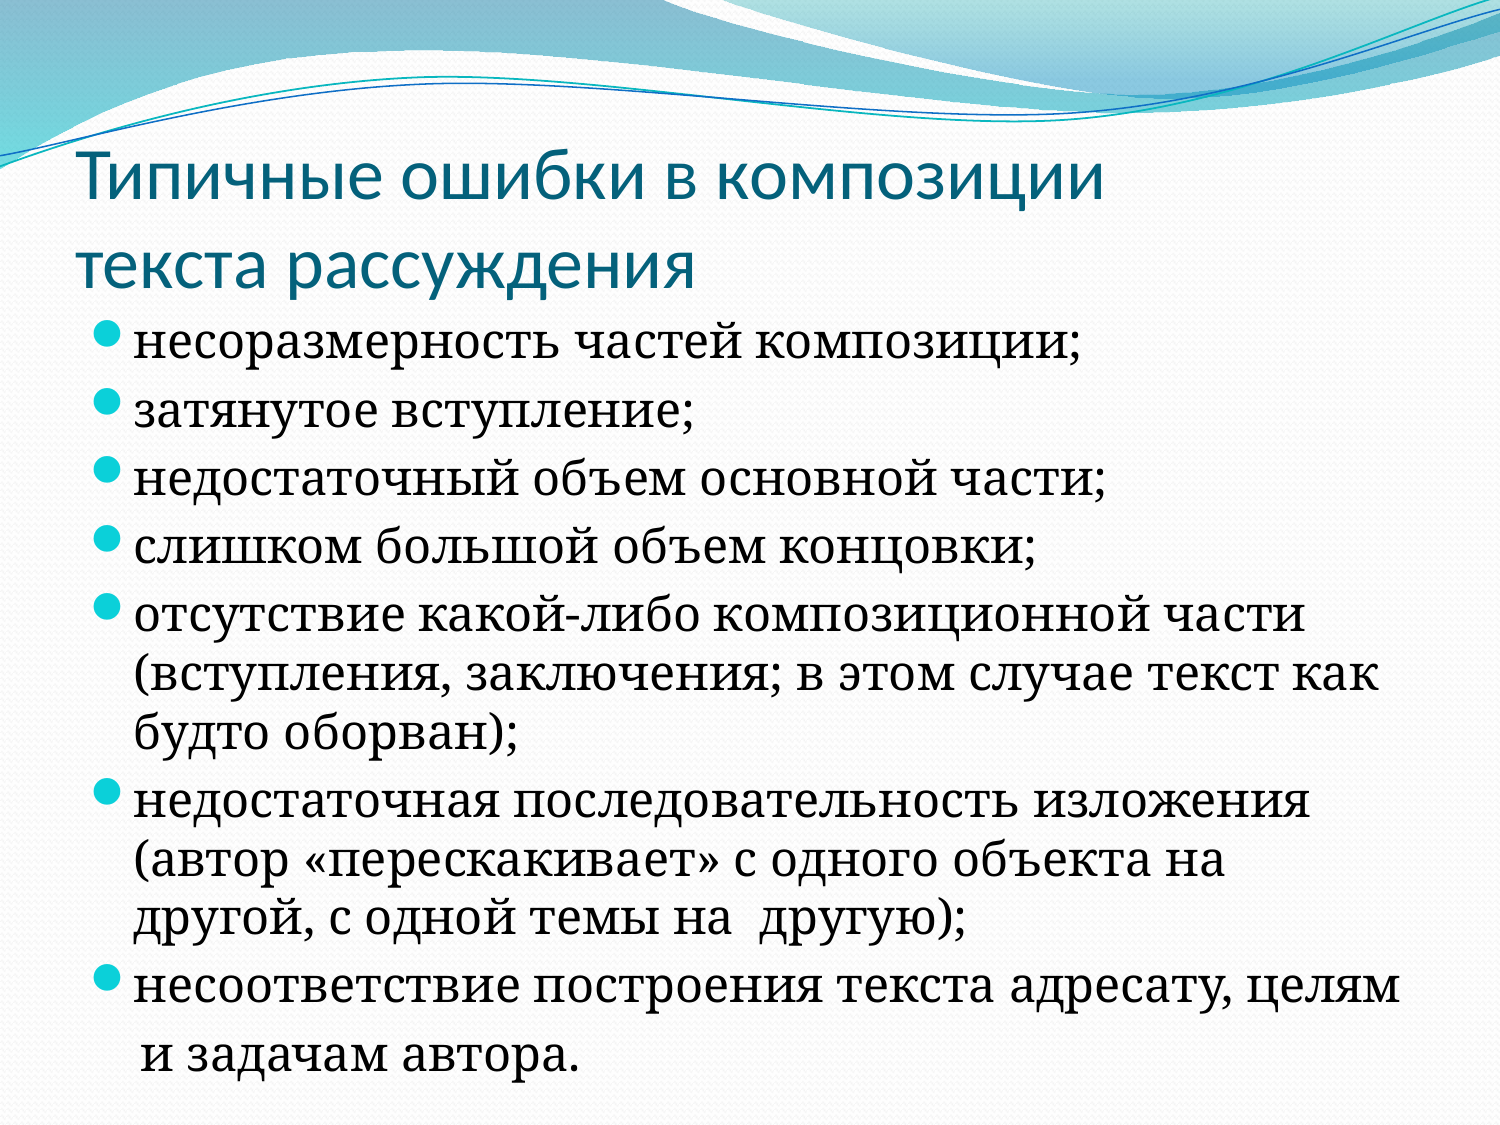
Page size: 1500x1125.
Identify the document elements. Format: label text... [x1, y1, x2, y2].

list несоразмерность частей композиции; затянутое вступление; недостаточный объем основной части; слишком большой объем концовки; отсутствие какой-либо композиционной части (вступления, заключения; в этом случае текст как будто оборван); недостаточная последовательность изложения (автор «перескакивает» с одного объекта на другой, с одной темы на другую); несоответствие построения текста адресату, целям и задачам автора. [75, 302, 1425, 1106]
title Типичные ошибки в композиции текста рассуждения [75, 115, 1425, 302]
